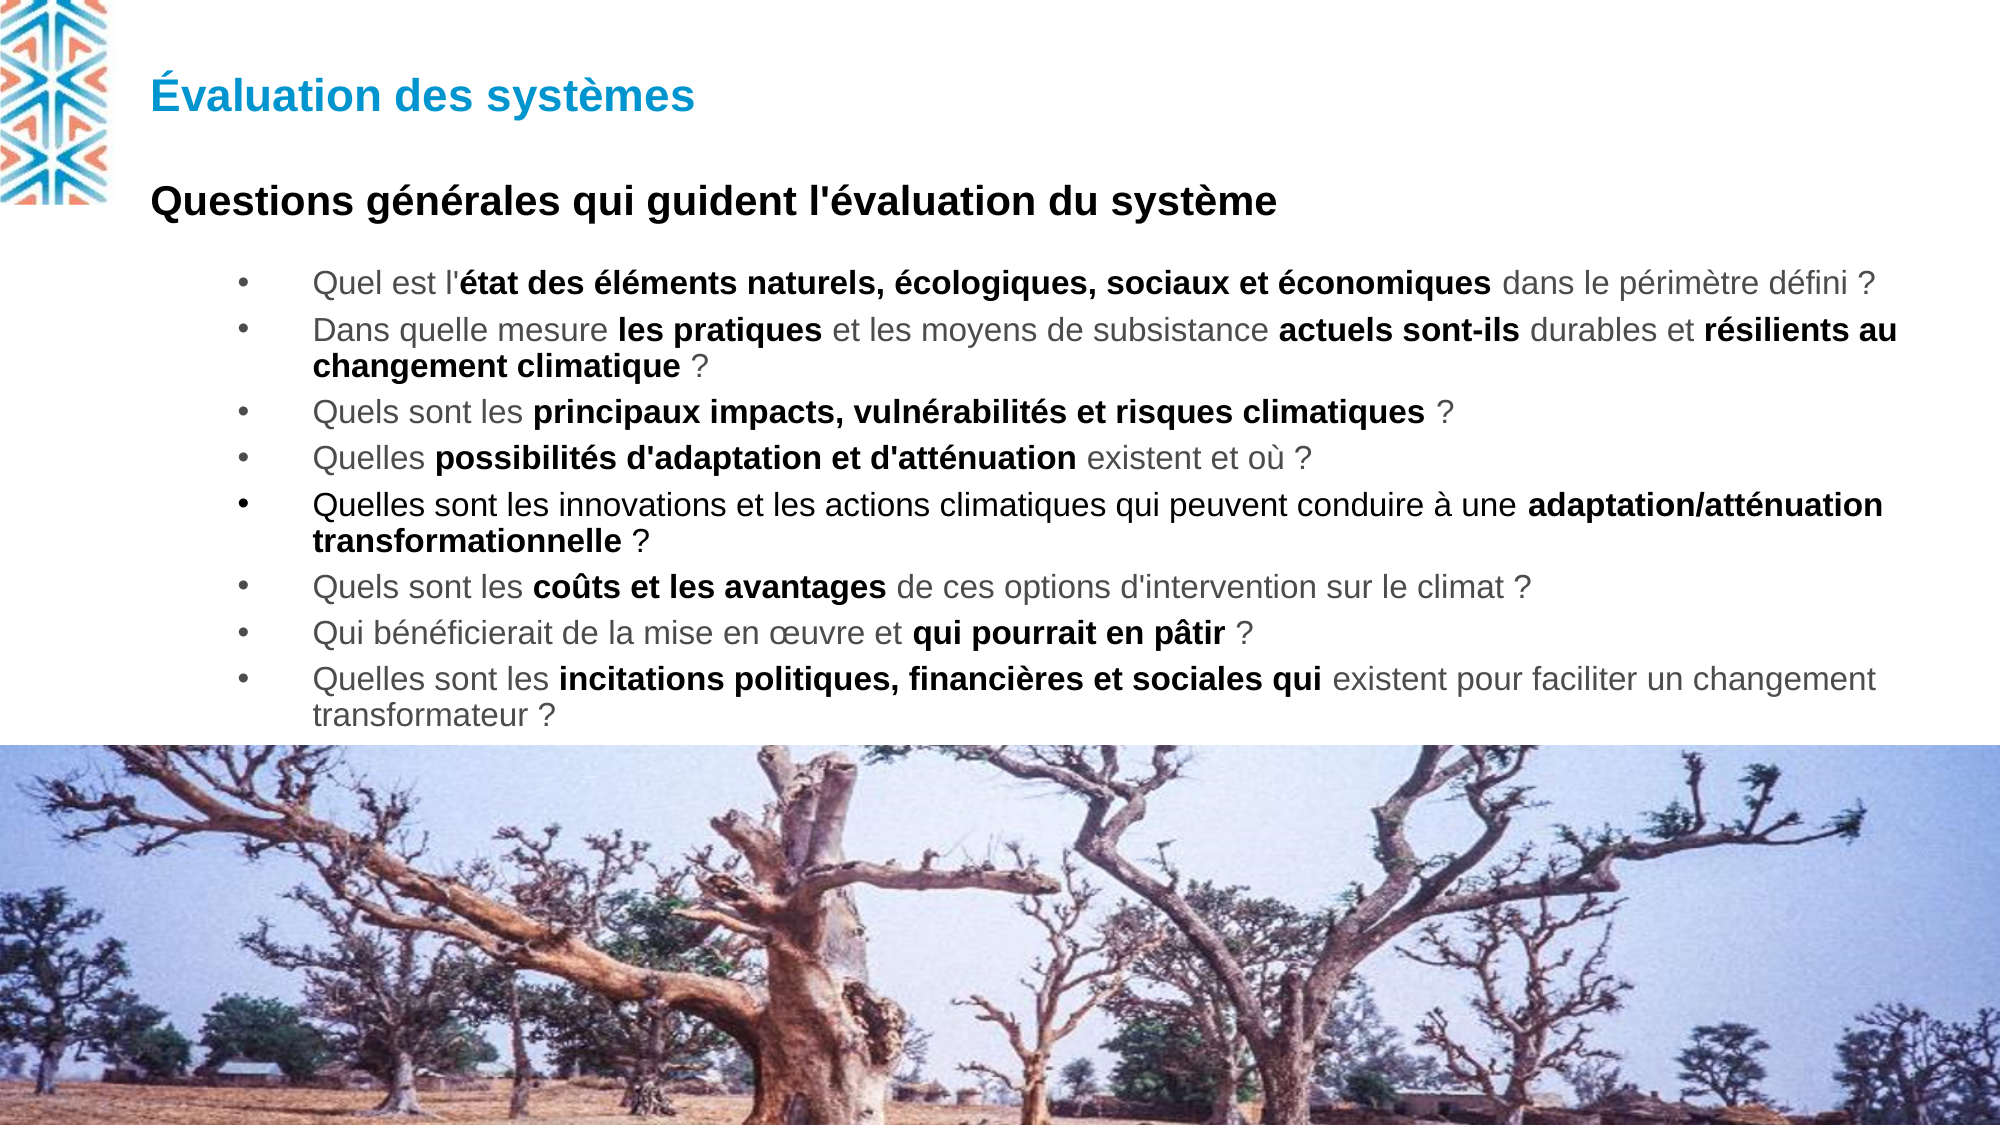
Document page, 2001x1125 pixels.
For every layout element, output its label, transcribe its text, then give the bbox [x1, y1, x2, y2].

text_box Questions générales qui guident l'évaluation du système Quel est l'état des éléments naturels, écologiques, sociaux et économiques dans le périmètre défini ? Dans quelle mesure les pratiques et les moyens de subsistance actuels sont-ils durables et résilients au changement climatique ? Quels sont les principaux impacts, vulnérabilités et risques climatiques ? Quelles possibilités d'adaptation et d'atténuation existent et où ? Quelles sont les innovations et les actions climatiques qui peuvent conduire à une adaptation/atténuation transformationnelle ? Quels sont les coûts et les avantages de ces options d'intervention sur le climat ? Qui bénéficierait de la mise en œuvre et qui pourrait en pâtir ? Quelles sont les incitations politiques, financières et sociales qui existent pour faciliter un changement transformateur ? Qui sont les parties prenantes à impliquer / engager ? [135, 161, 1990, 686]
picture [1, 0, 115, 204]
title Évaluation des systèmes [135, 31, 1897, 129]
picture [0, 745, 2000, 1125]
